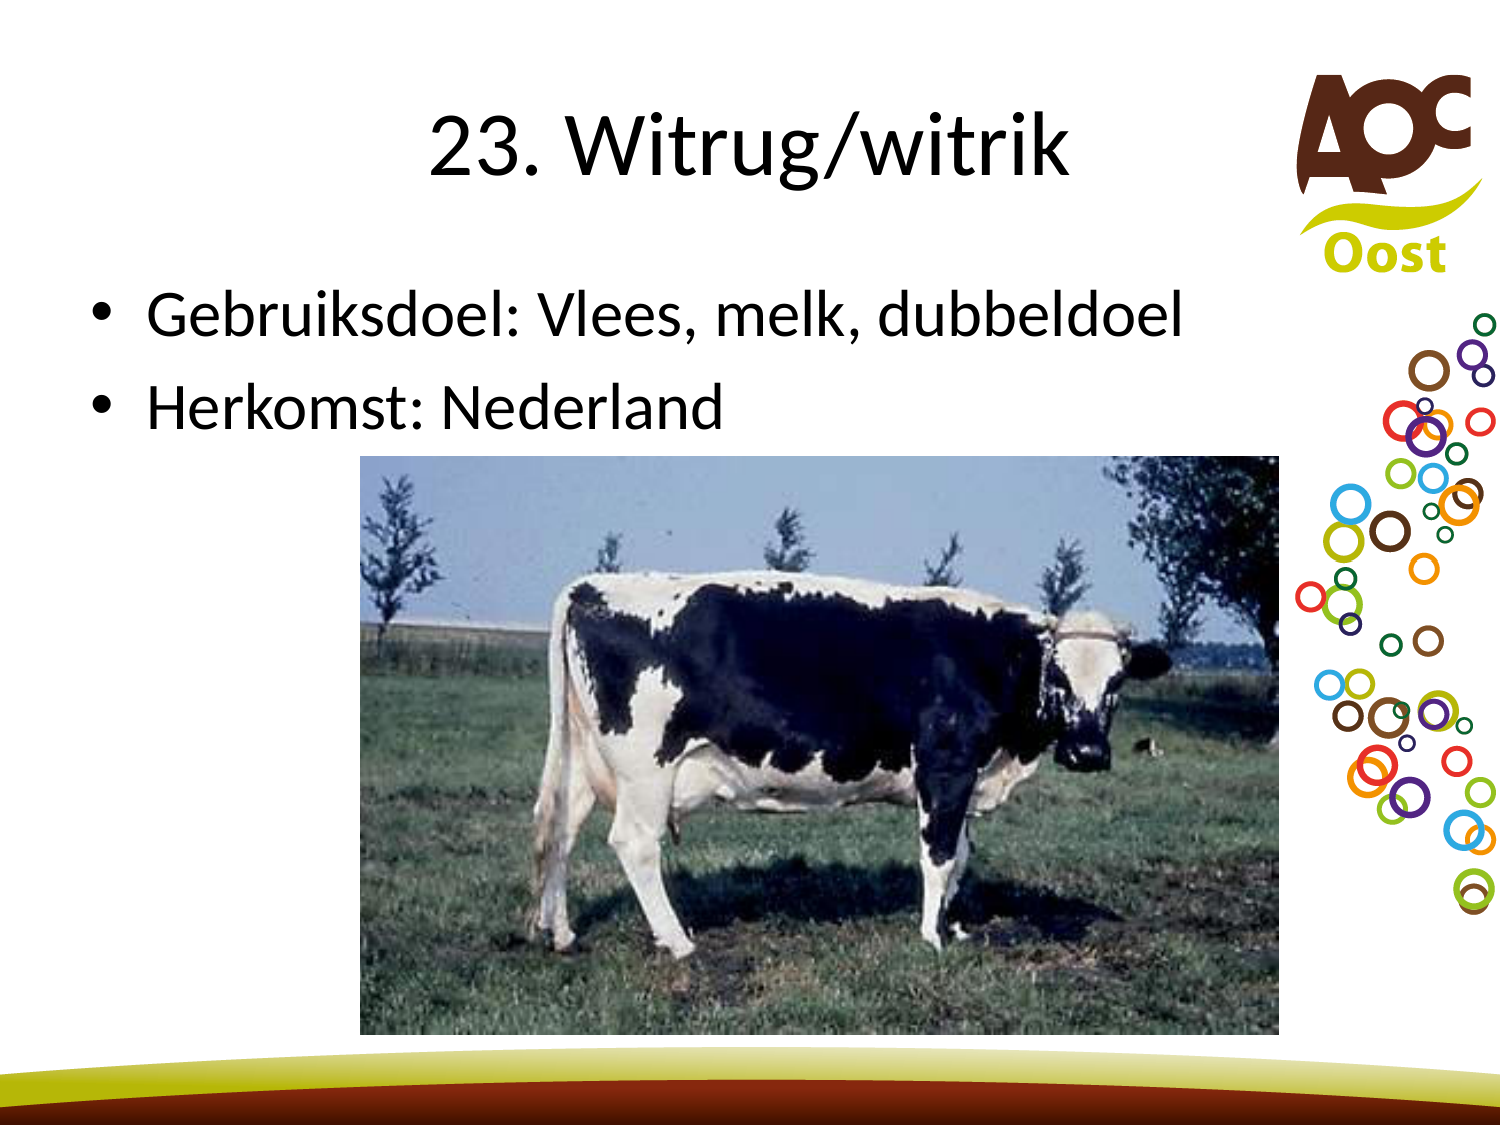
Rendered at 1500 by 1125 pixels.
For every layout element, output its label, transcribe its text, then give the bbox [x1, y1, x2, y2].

picture [0, 0, 1500, 1125]
title 23. Witrug/witrik [75, 45, 1425, 233]
list Gebruiksdoel: Vlees, melk, dubbeldoel Herkomst: Nederland [75, 262, 1425, 1005]
